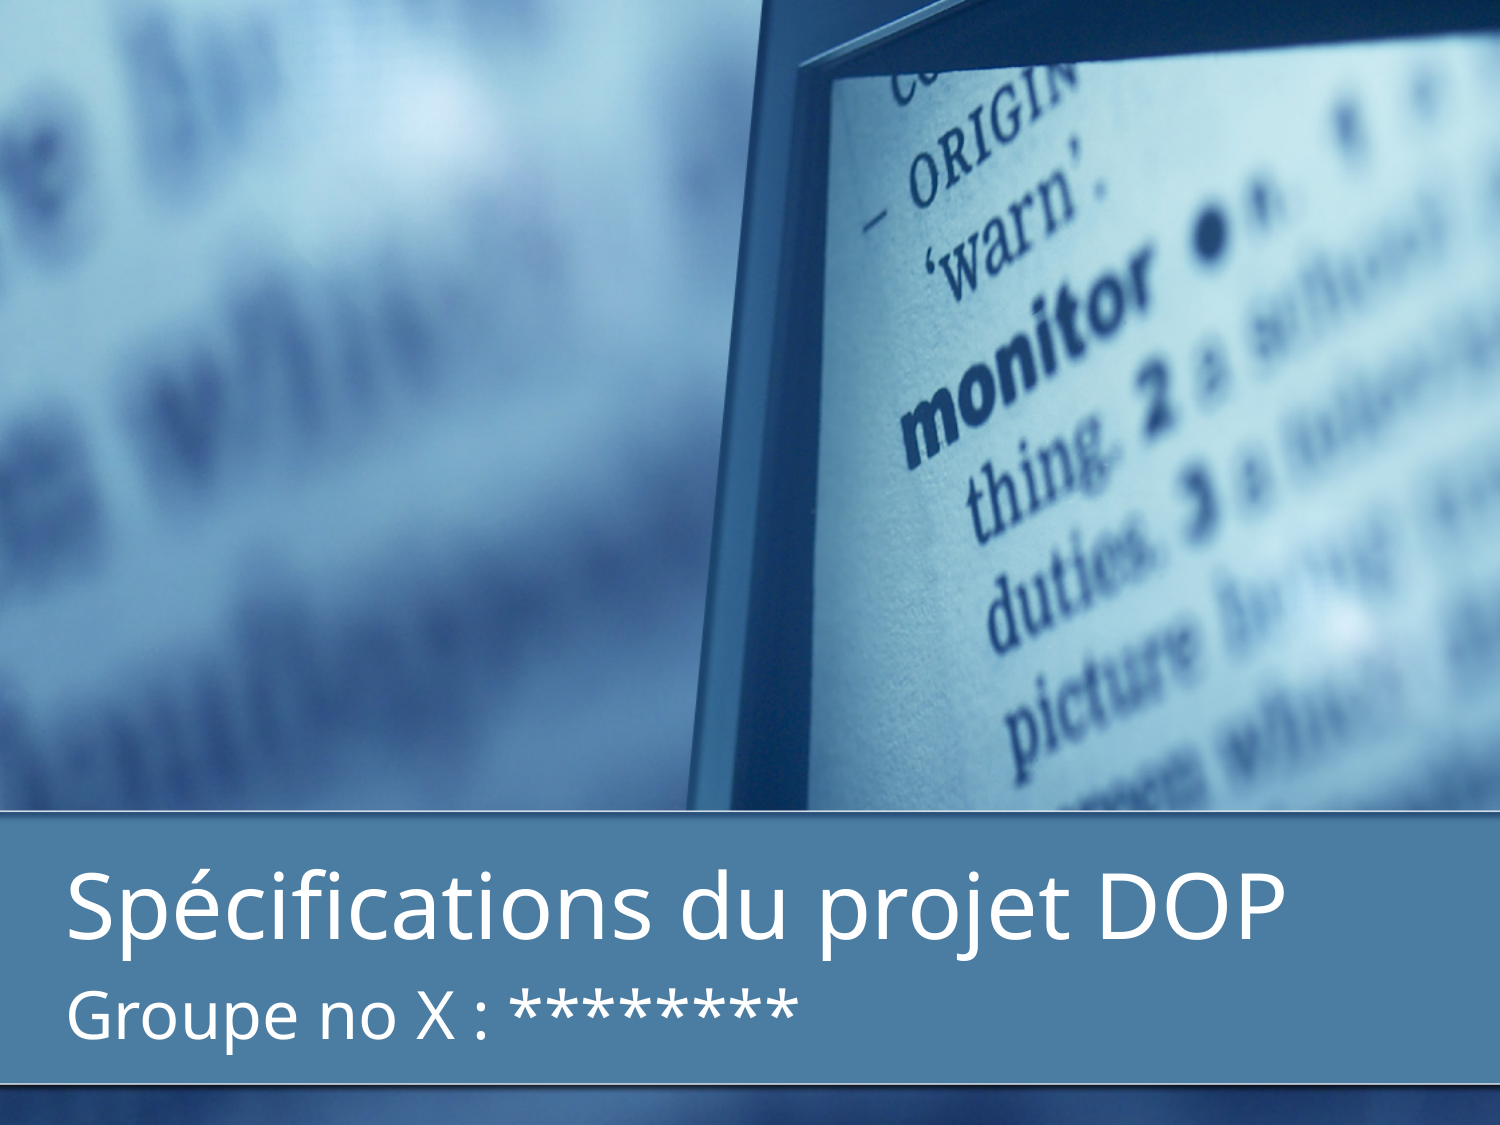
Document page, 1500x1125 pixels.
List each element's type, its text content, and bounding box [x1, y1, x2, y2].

subtitle Groupe no X : ******** [49, 965, 1476, 1113]
title Spécifications du projet DOP [49, 824, 1476, 965]
picture [0, 0, 1500, 1125]
